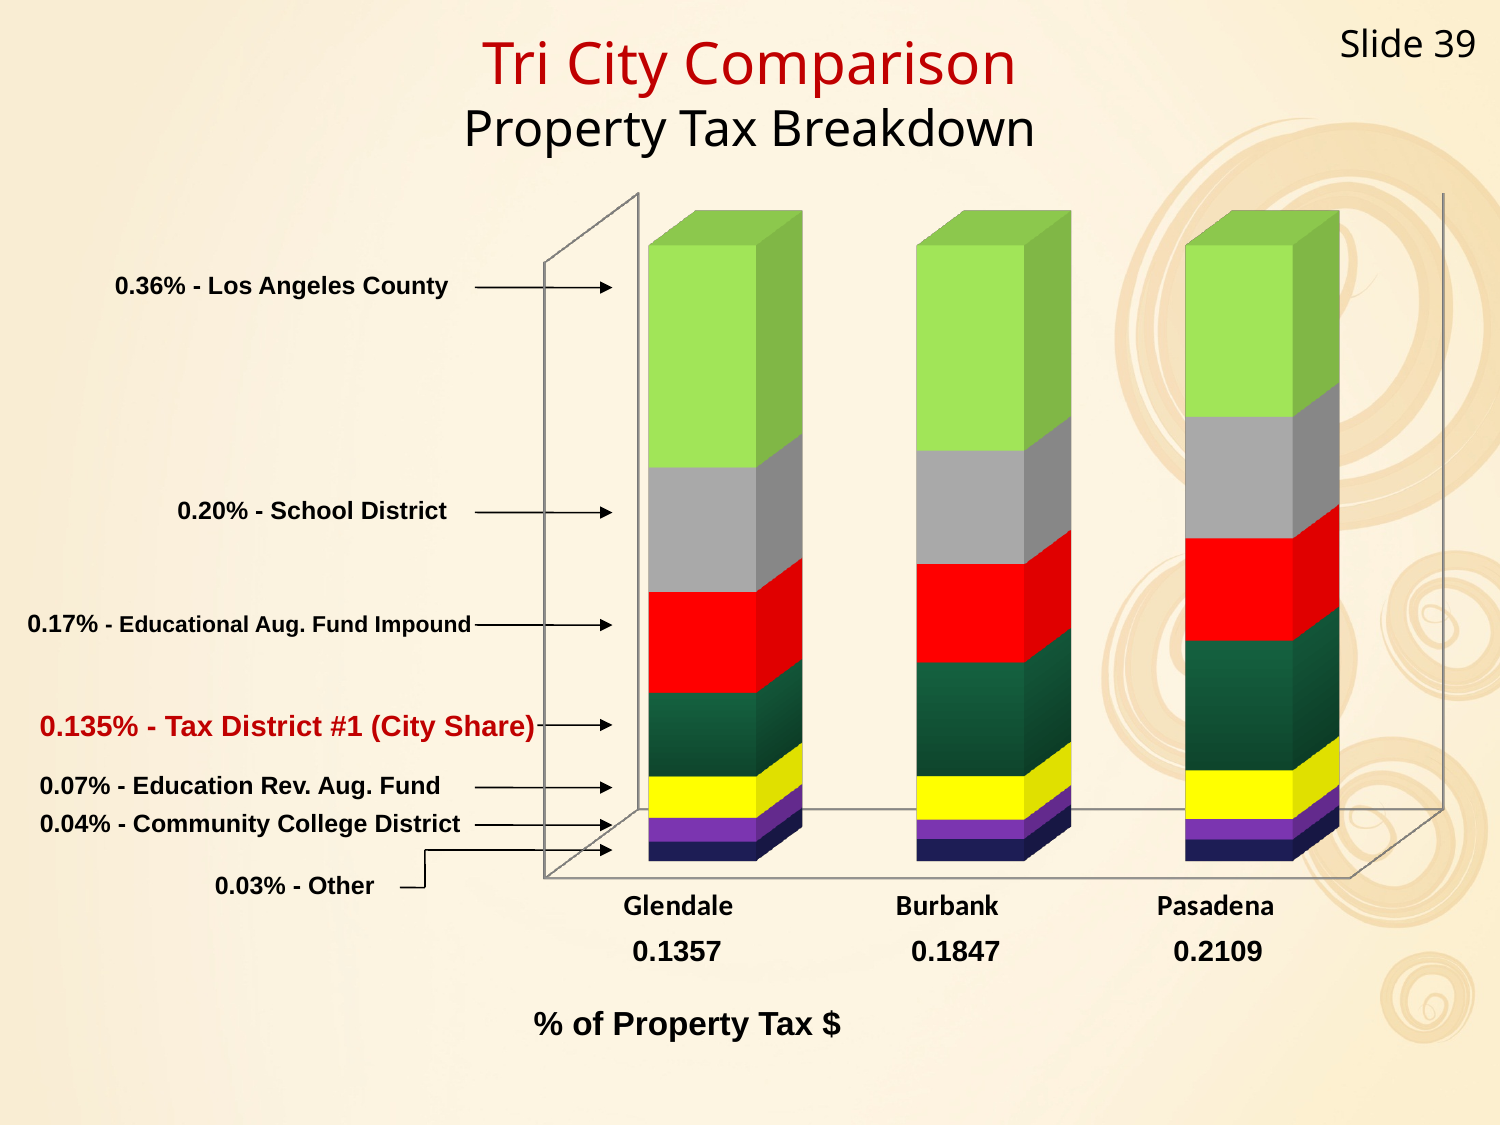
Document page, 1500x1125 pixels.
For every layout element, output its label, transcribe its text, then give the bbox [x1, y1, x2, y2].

picture [0, 0, 1500, 1125]
chart [543, 187, 1491, 966]
text_box 0.1357 0.1847 0.2109 % of Property Tax $ [518, 924, 1363, 1049]
text_box 0.17% - Educational Aug. Fund Impound [12, 600, 513, 645]
text_box 0.04% - Community College District [24, 800, 513, 845]
text_box 0.03% - Other [199, 862, 425, 908]
text_box 0.20% - School District [162, 487, 513, 533]
text_box 0.36% - Los Angeles County [99, 262, 513, 308]
text_box 0.07% - Education Rev. Aug. Fund [24, 762, 463, 800]
text_box 0.135% - Tax District #1 (City Share) [24, 699, 538, 750]
title Tri City Comparison Property Tax Breakdown [75, 24, 1425, 158]
text_box Slide 39 [1325, 12, 1500, 88]
